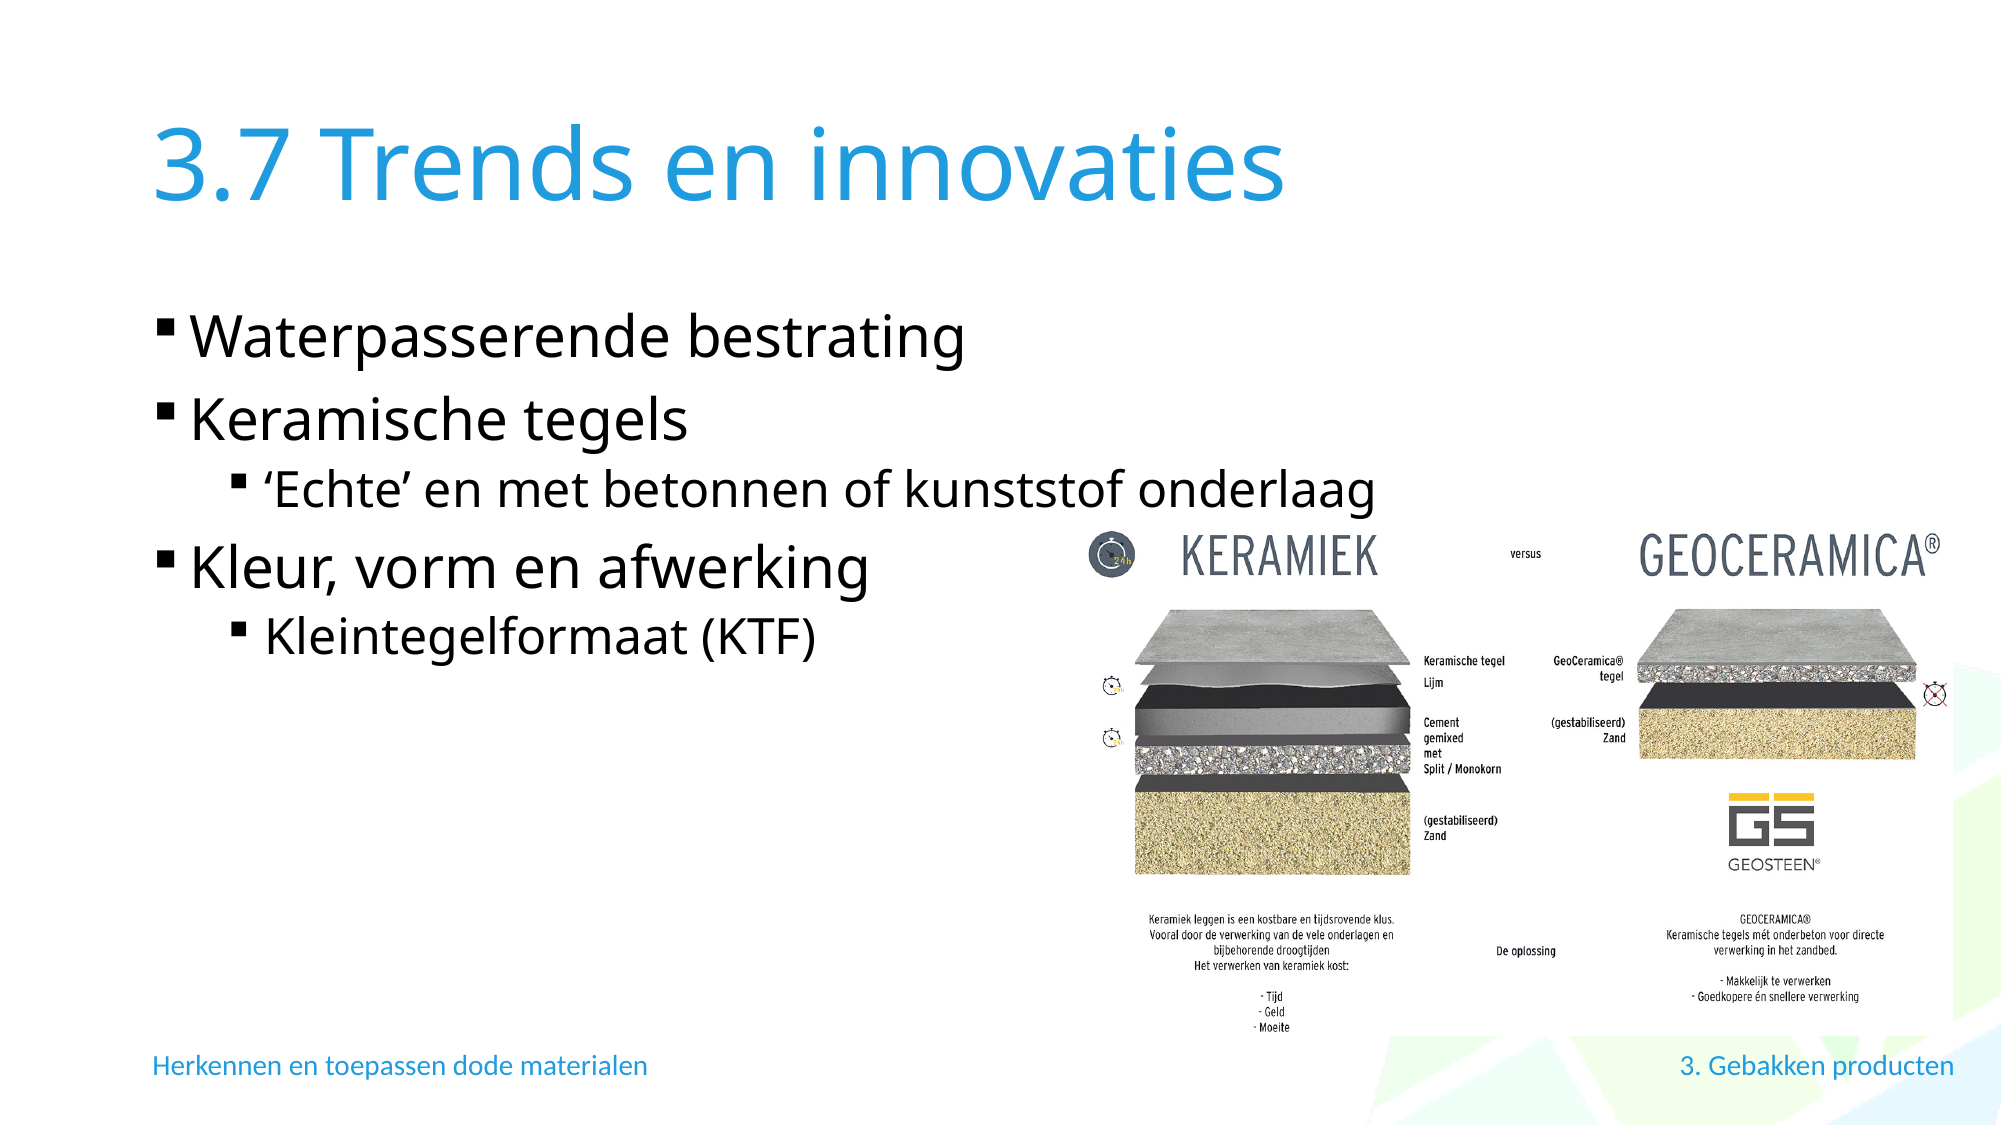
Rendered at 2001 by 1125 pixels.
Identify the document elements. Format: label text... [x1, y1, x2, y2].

title 3.7 Trends en innovaties [137, 59, 1863, 278]
list Waterpasserende bestrating Keramische tegels ‘Echte’ en met betonnen of kunststof onderlaag Kleur, vorm en afwerking Kleintegelformaat (KTF) [137, 299, 1863, 1014]
picture [1083, 531, 1953, 1036]
list Herkennen en toepassen dode materialen [137, 1042, 872, 1103]
list 3. Gebakken producten [1412, 1042, 1970, 1103]
